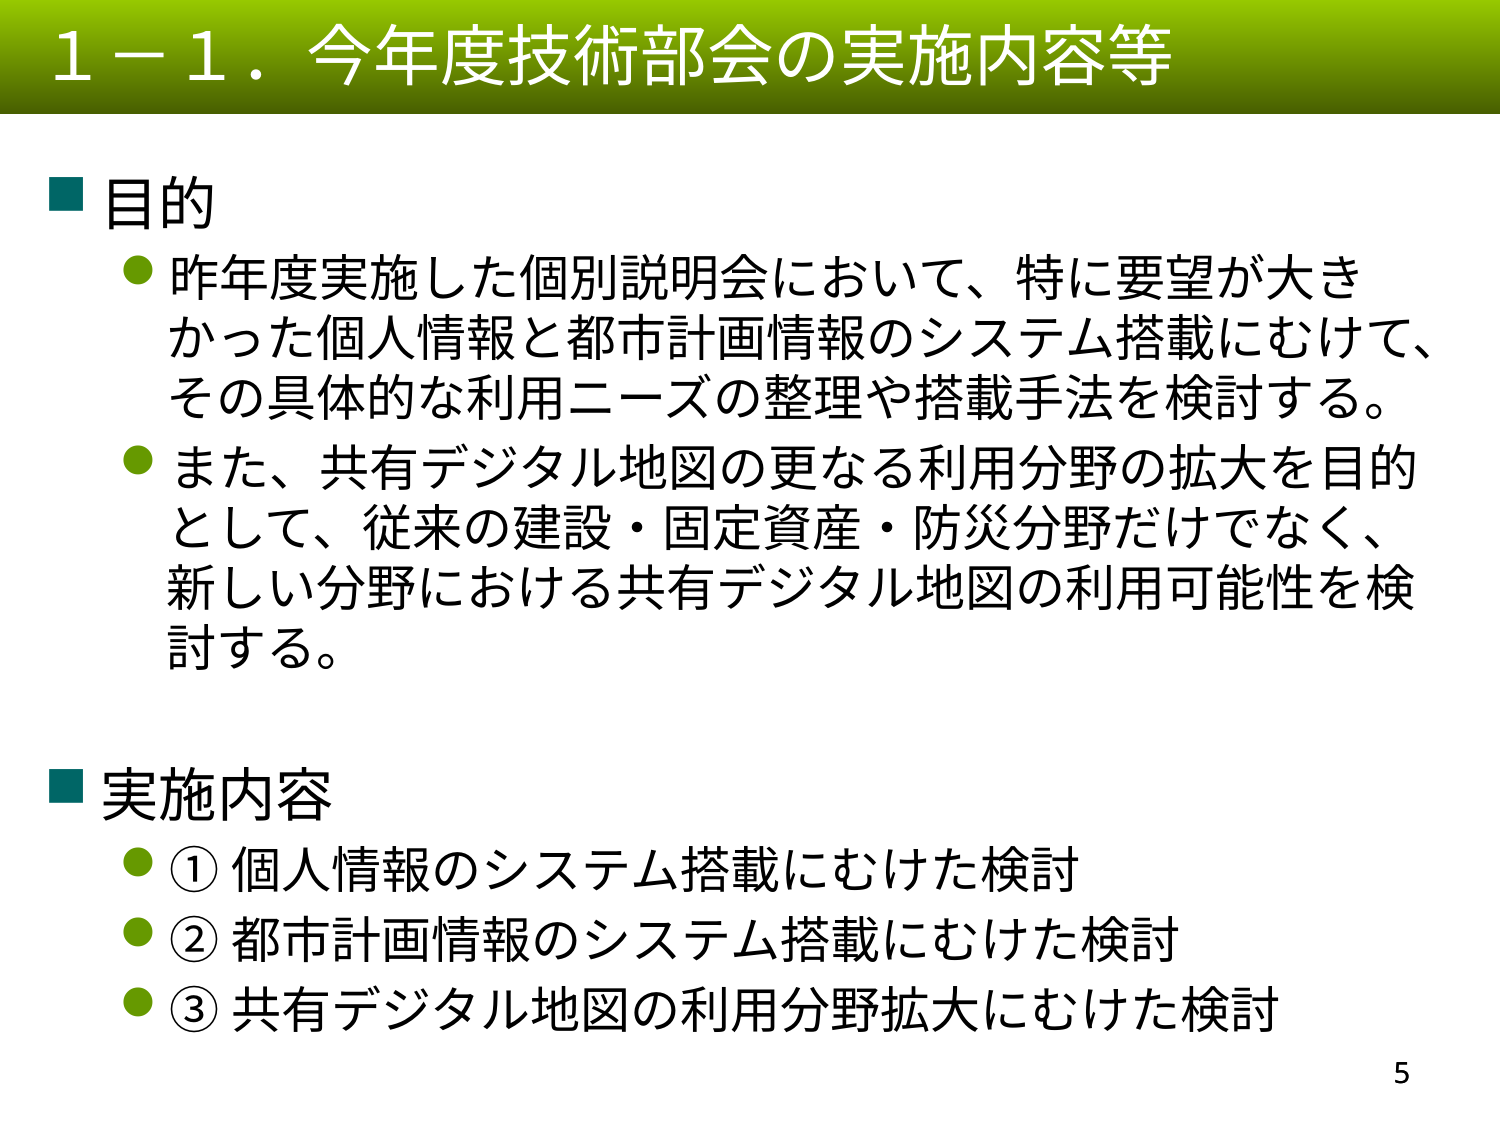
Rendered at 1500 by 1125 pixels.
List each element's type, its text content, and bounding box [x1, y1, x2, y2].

text_box 4 [1074, 1046, 1425, 1103]
text_box １－１．今年度技術部会の実施内容等 [25, 12, 1500, 96]
list 目的 昨年度実施した個別説明会において、特に要望が大きかった個人情報と都市計画情報のシステム搭載にむけて、その具体的な利用ニーズの整理や搭載手法を検討する。 また、共有デジタル地図の更なる利用分野の拡大を目的として、従来の建設・固定資産・防災分野だけでなく、新しい分野における共有デジタル地図の利用可能性を検討する。 実施内容 ①個人情報のシステム搭載にむけた検討 ②都市計画情報のシステム搭載にむけた検討 ③共有デジタル地図の利用分野拡大にむけた検討 [29, 159, 1469, 1042]
